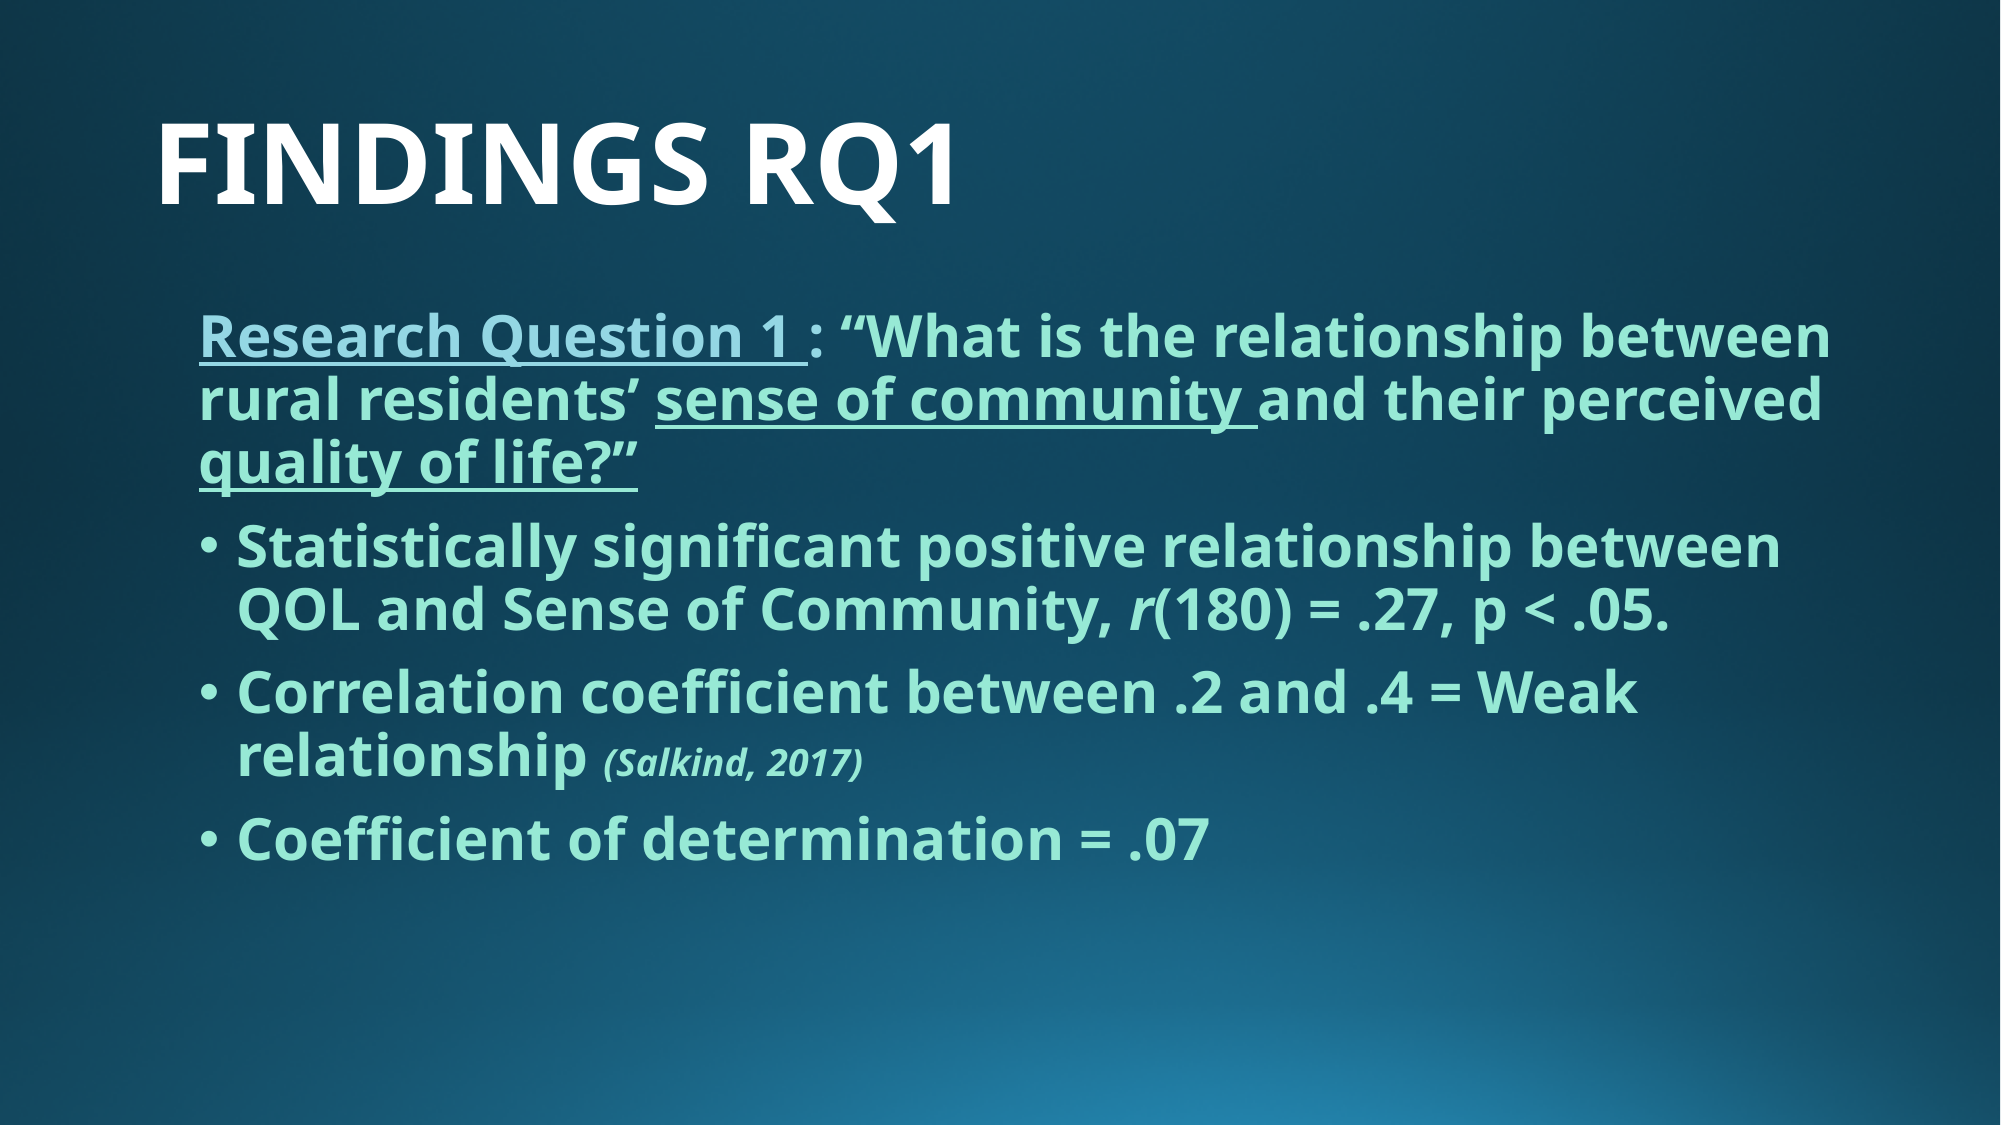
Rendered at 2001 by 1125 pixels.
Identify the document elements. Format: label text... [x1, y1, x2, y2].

title FINDINGS RQ1 [137, 59, 1863, 278]
picture [0, 0, 2001, 1125]
list Research Question 1 : “What is the relationship between rural residents’ sense of community and their perceived quality of life?” Statistically significant positive relationship between QOL and Sense of Community, r(180) = .27, p < .05. Correlation coefficient between .2 and .4 = Weak relationship (Salkind, 2017) Coefficient of determination = .07 [183, 299, 1863, 1014]
